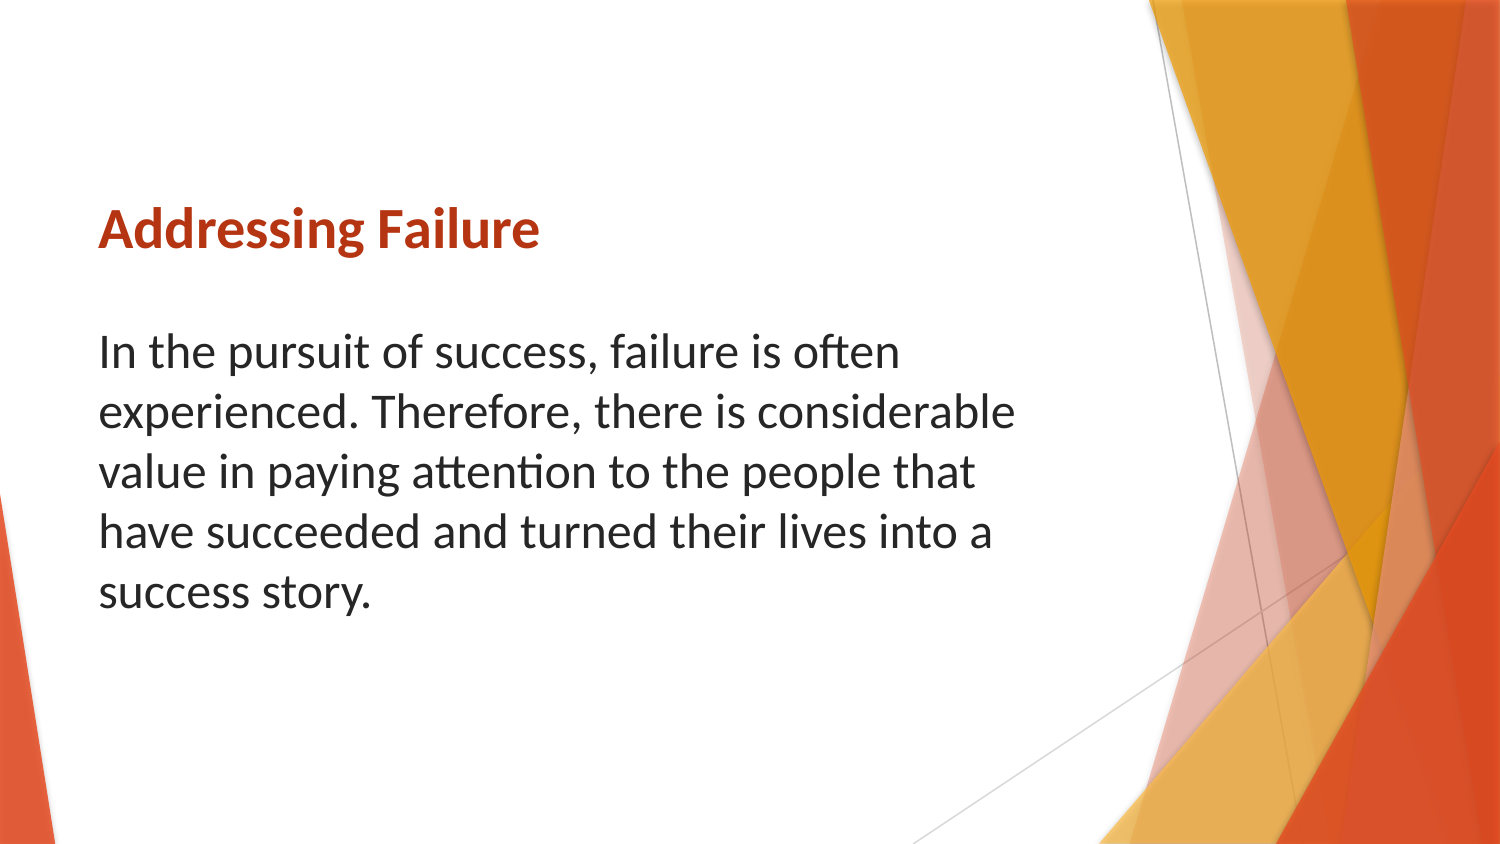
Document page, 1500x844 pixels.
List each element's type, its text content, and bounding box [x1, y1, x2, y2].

title Addressing Failure [83, 183, 1141, 271]
list In the pursuit of success, failure is often experienced. Therefore, there is considerable value in paying attention to the people that have succeeded and turned their lives into a success story. [83, 310, 1069, 670]
